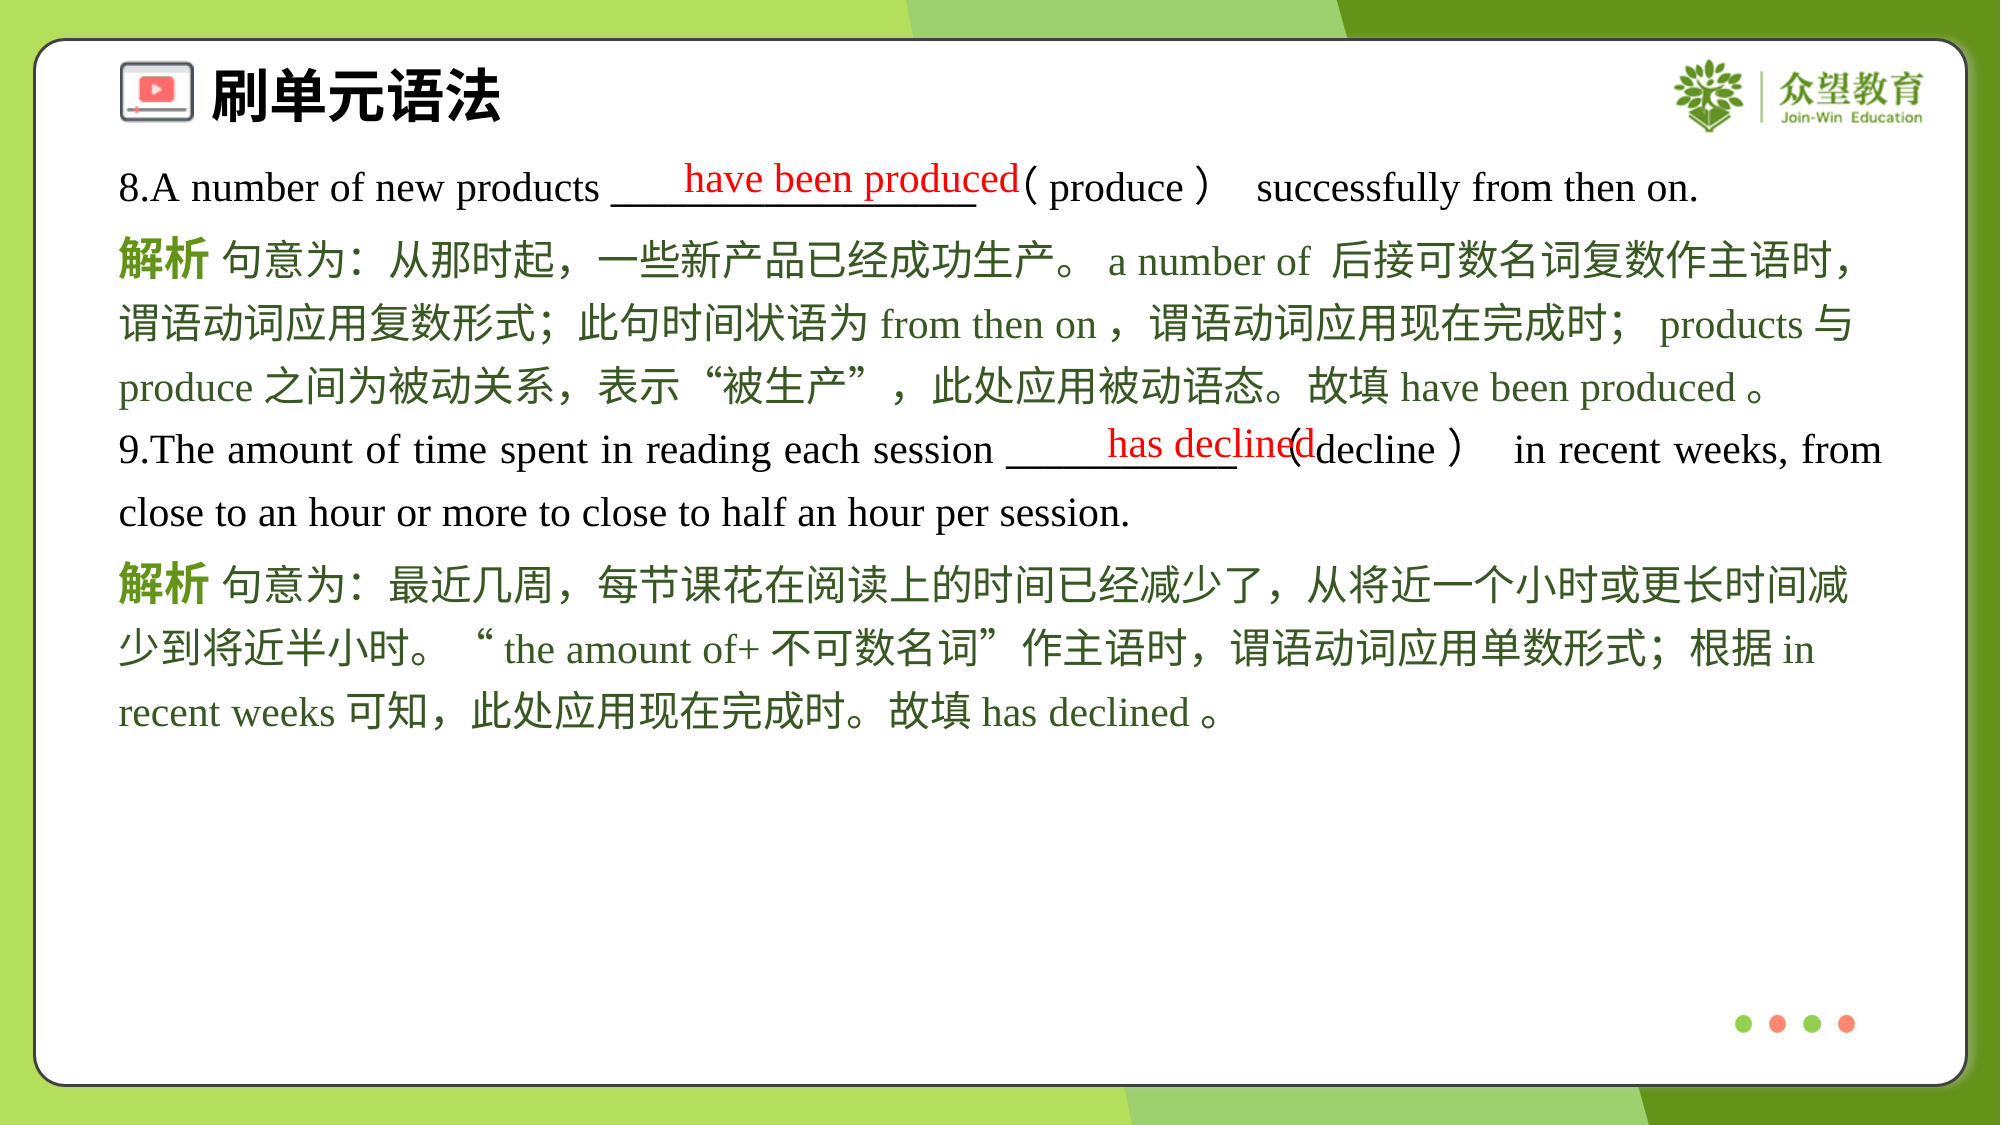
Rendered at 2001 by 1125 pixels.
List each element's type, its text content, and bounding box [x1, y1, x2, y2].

text_box 9.The amount of time spent in reading each session ____________ （decline） in recent weeks, from close to an hour or more to close to half an hour per session. [118, 409, 1883, 530]
text_box 解析 句意为：从那时起，一些新产品已经成功生产。a number of 后接可数名词复数作主语时，谓语动词应用复数形式；此句时间状语为from then on，谓语动词应用现在完成时；products与produce之间为被动关系，表示“被生产”，此处应用被动语态。故填have been produced。 [118, 215, 1883, 405]
text_box 解析 句意为：最近几周，每节课花在阅读上的时间已经减少了，从将近一个小时或更长时间减少到将近半小时。“the amount of+不可数名词”作主语时，谓语动词应用单数形式；根据in recent weeks可知，此处应用现在完成时。故填has declined。 [118, 540, 1883, 730]
picture [0, 0, 2000, 1125]
text_box 8.A number of new products ___________________ （produce） successfully from then on. [118, 146, 1883, 204]
text_box have been produced [670, 138, 1034, 196]
text_box has declined [1098, 403, 1325, 461]
